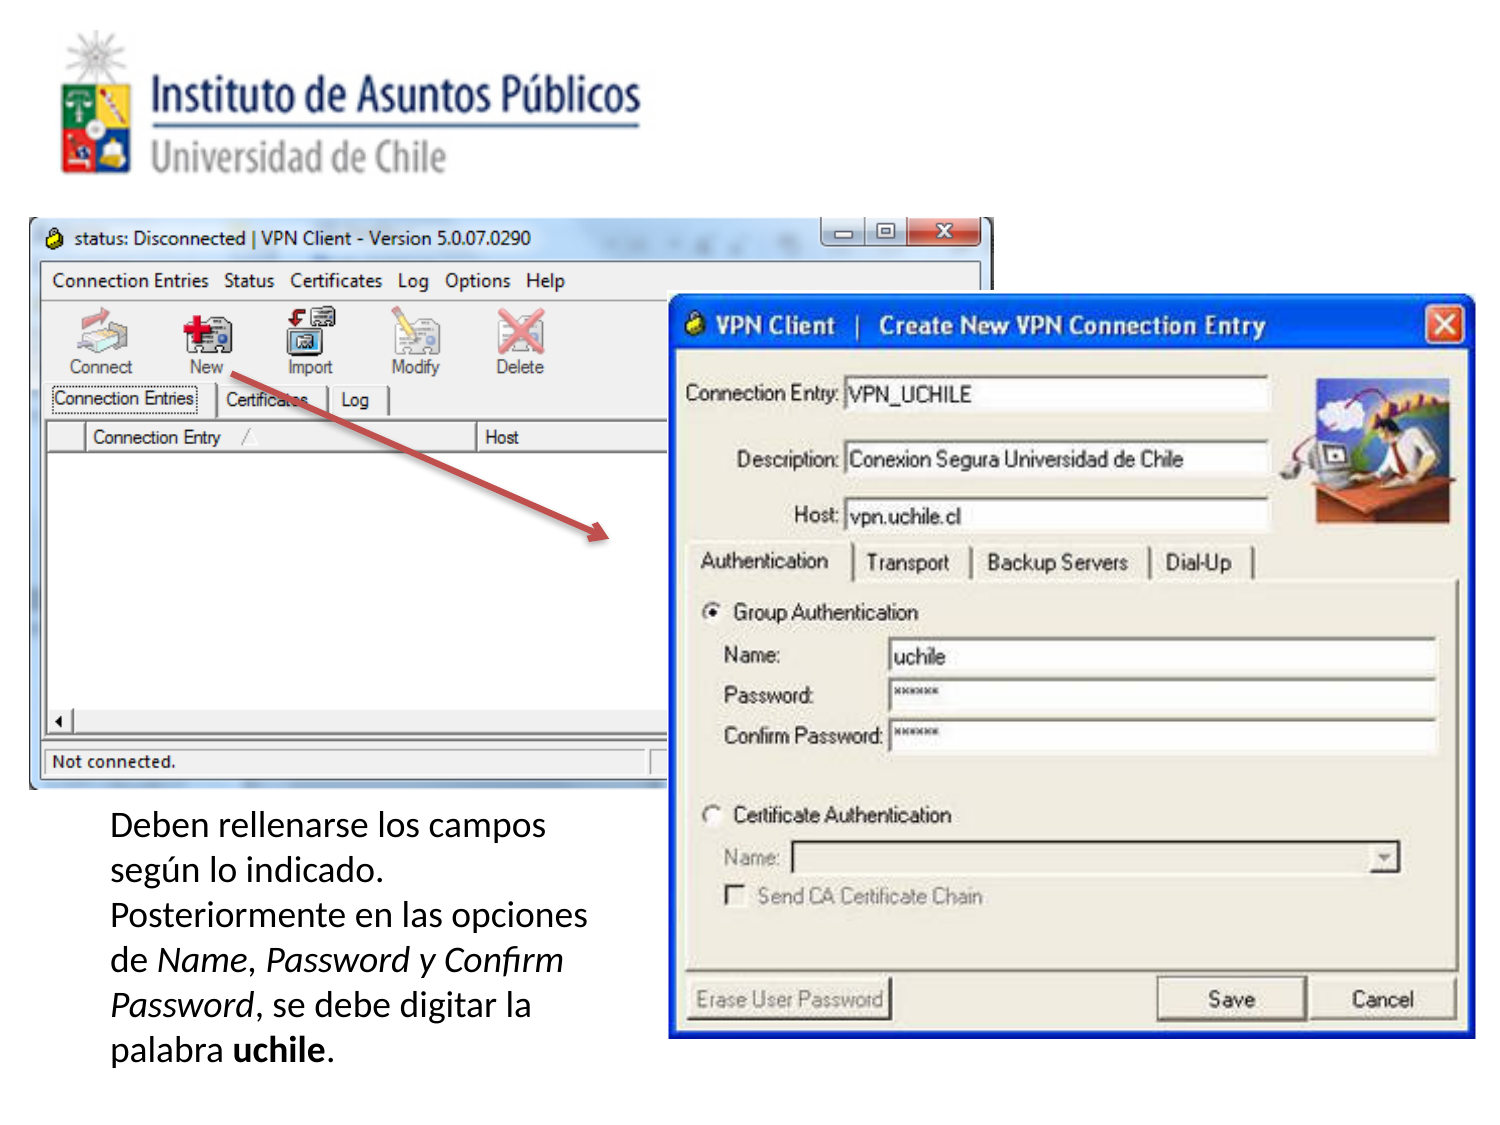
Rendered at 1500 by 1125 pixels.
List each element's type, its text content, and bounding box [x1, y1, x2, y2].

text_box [230, 373, 610, 540]
text_box Deben rellenarse los campos según lo indicado. Posteriormente en las opciones de Name, Password y Confirm Password, se debe digitar la palabra uchile. [95, 799, 639, 1078]
picture [29, 30, 705, 209]
picture [29, 217, 1478, 1039]
